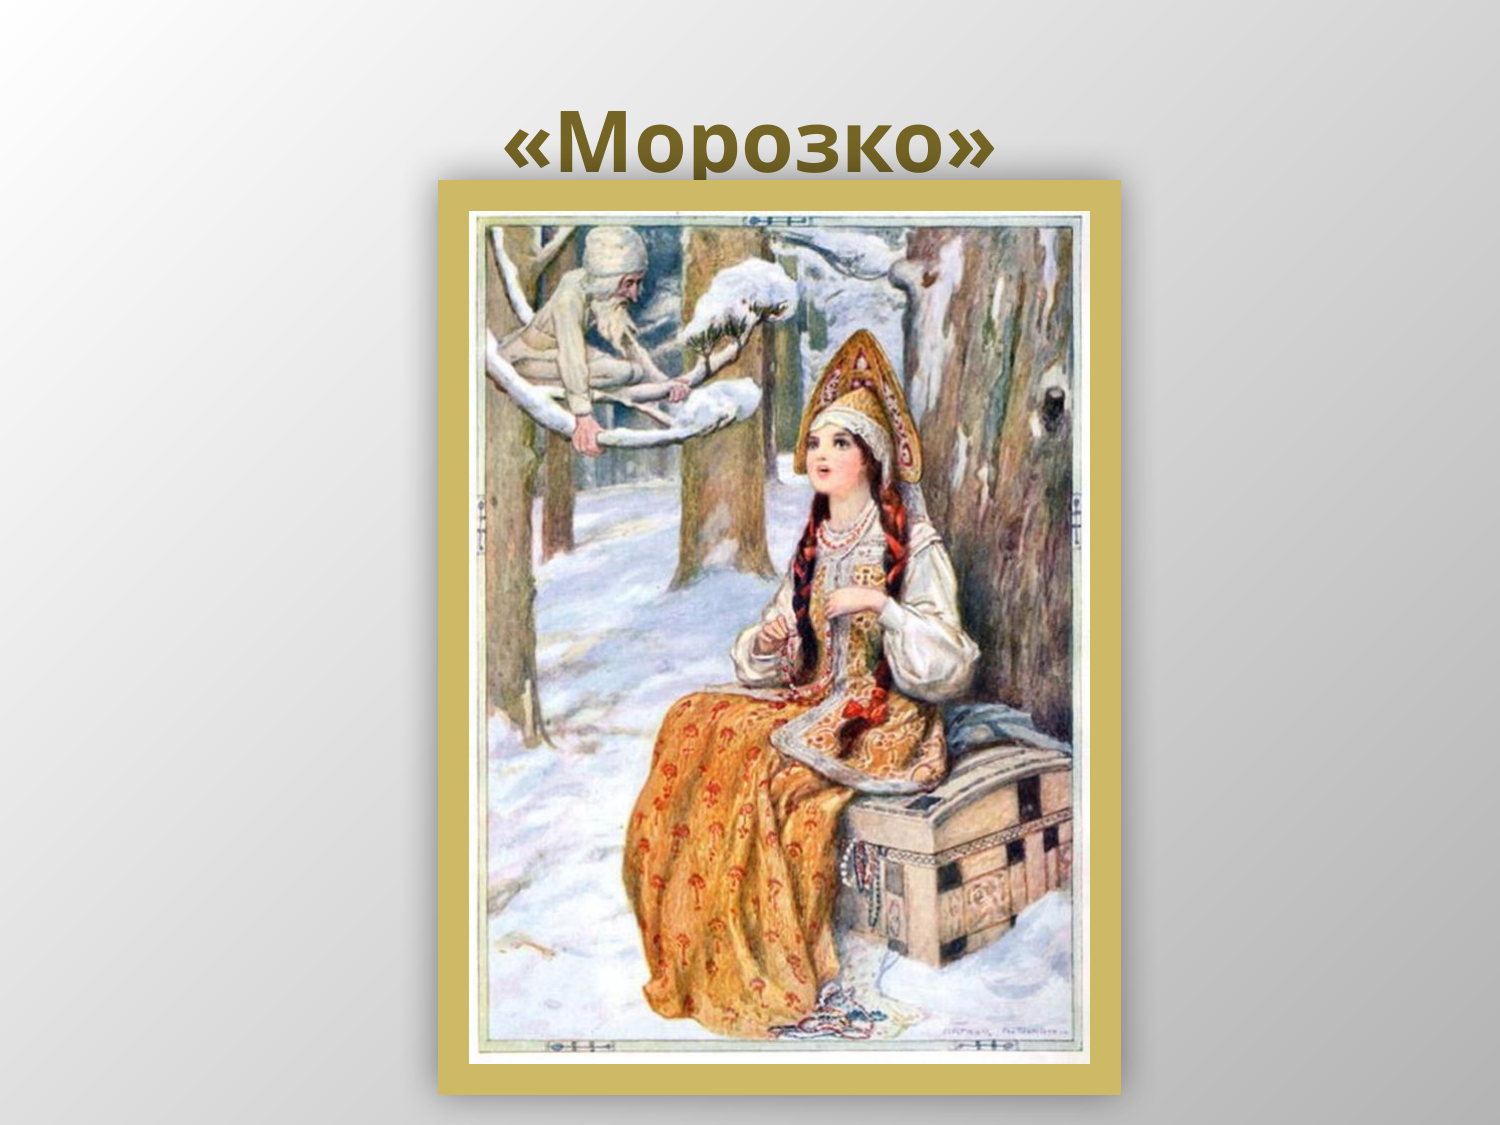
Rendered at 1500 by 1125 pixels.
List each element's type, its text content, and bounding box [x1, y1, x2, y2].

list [468, 210, 1090, 1065]
title «Морозко» [75, 45, 1425, 233]
